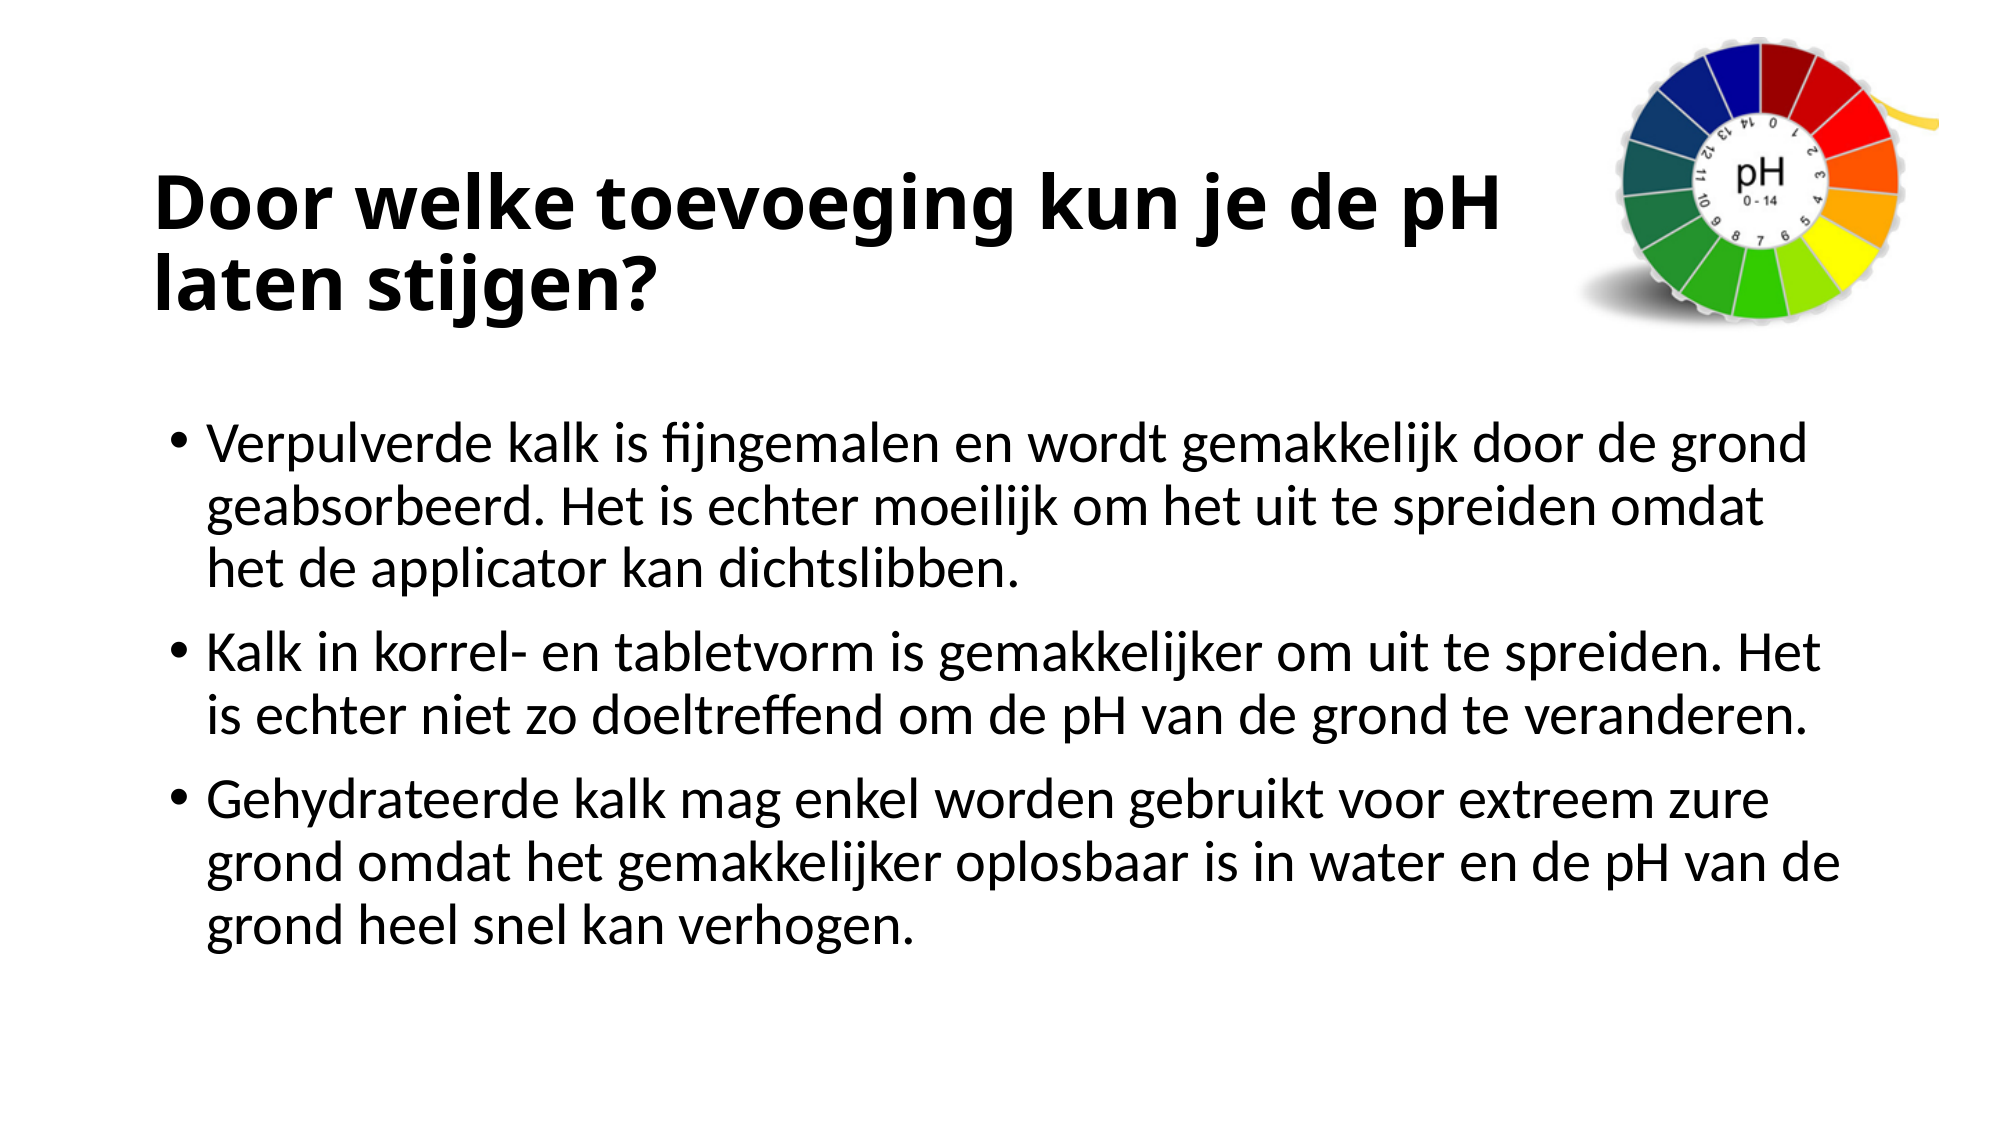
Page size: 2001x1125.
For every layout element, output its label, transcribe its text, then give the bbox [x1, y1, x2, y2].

list Verpulverde kalk is fijngemalen en wordt gemakkelijk door de grond geabsorbeerd. Het is echter moeilijk om het uit te spreiden omdat het de applicator kan dichtslibben. Kalk in korrel- en tabletvorm is gemakkelijker om uit te spreiden. Het is echter niet zo doeltreffend om de pH van de grond te veranderen. Gehydrateerde kalk mag enkel worden gebruikt voor extreem zure grond omdat het gemakkelijker oplosbaar is in water en de pH van de grond heel snel kan verhogen. [153, 404, 1863, 1014]
title Door welke toevoeging kun je de pH laten stijgen? [137, 136, 1847, 355]
picture [1571, 37, 1939, 333]
